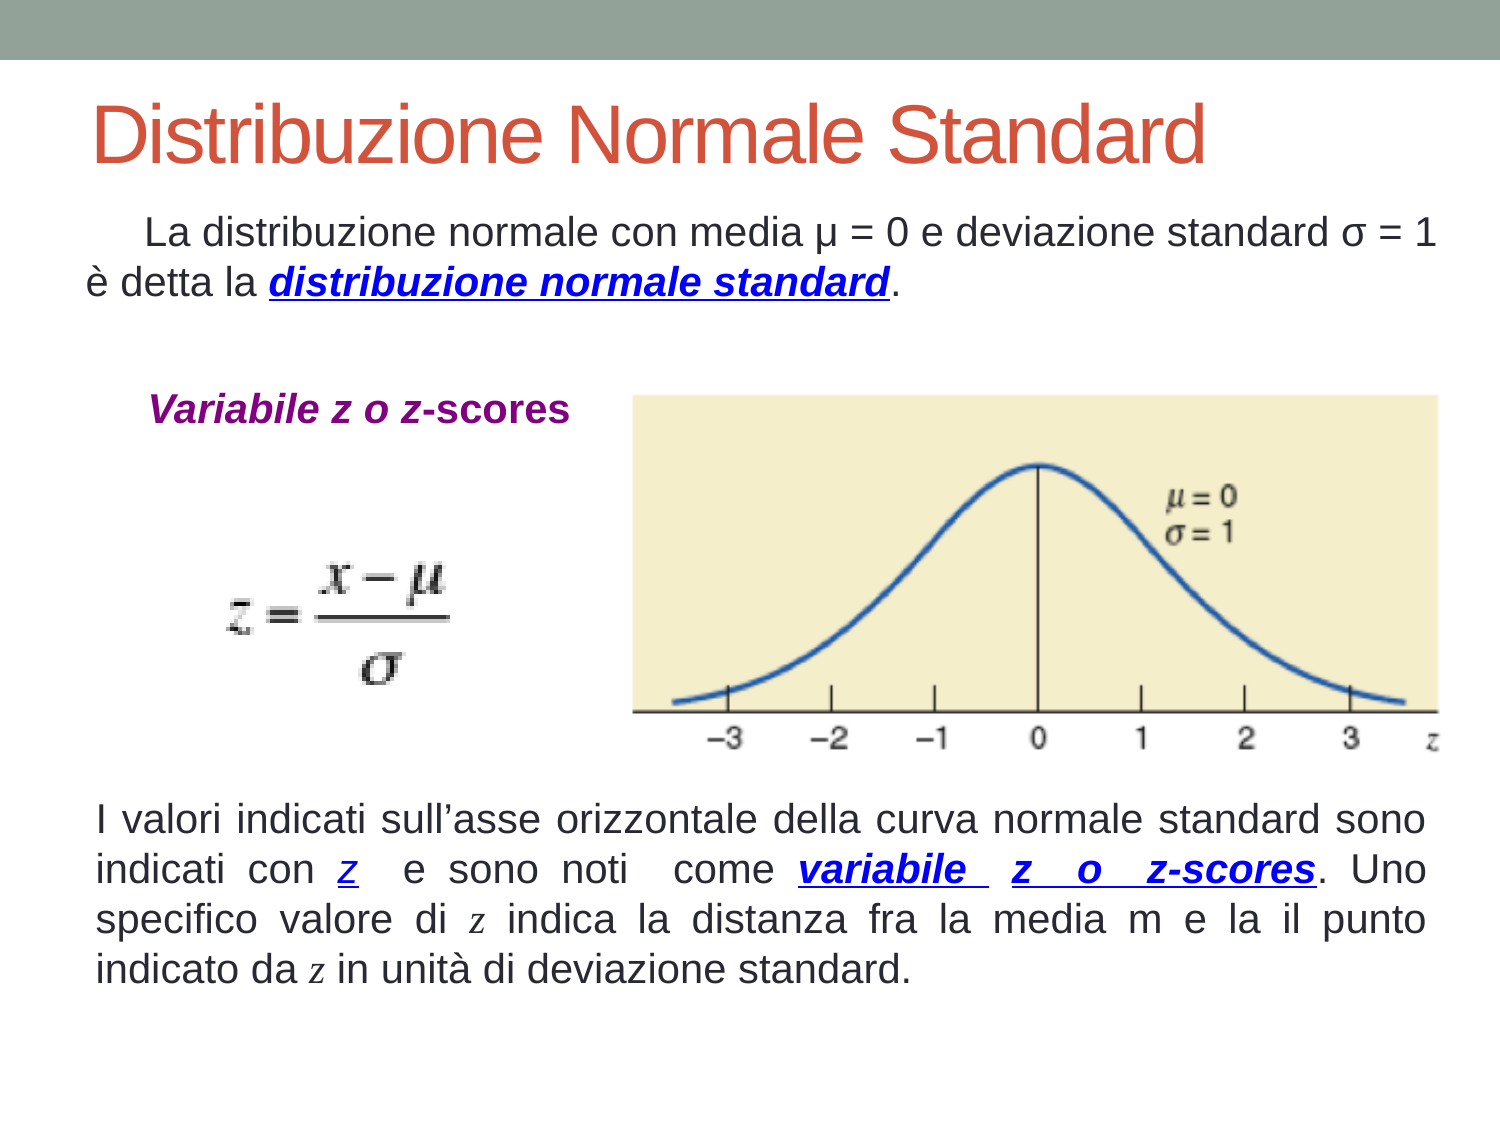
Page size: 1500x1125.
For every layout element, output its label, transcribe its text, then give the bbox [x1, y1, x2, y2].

picture [631, 388, 1444, 761]
text_box Variabile z o z-scores [97, 374, 636, 440]
text_box La distribuzione normale con media μ = 0 e deviazione standard σ = 1 è detta la distribuzione normale standard. [70, 197, 1461, 312]
title Distribuzione Normale Standard [75, 49, 1425, 197]
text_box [218, 527, 459, 690]
text_box I valori indicati sull’asse orizzontale della curva normale standard sono indicati con z e sono noti come variabile z o z-scores. Uno specifico valore di z indica la distanza fra la media m e la il punto indicato da z in unità di deviazione standard. [80, 784, 1443, 1024]
